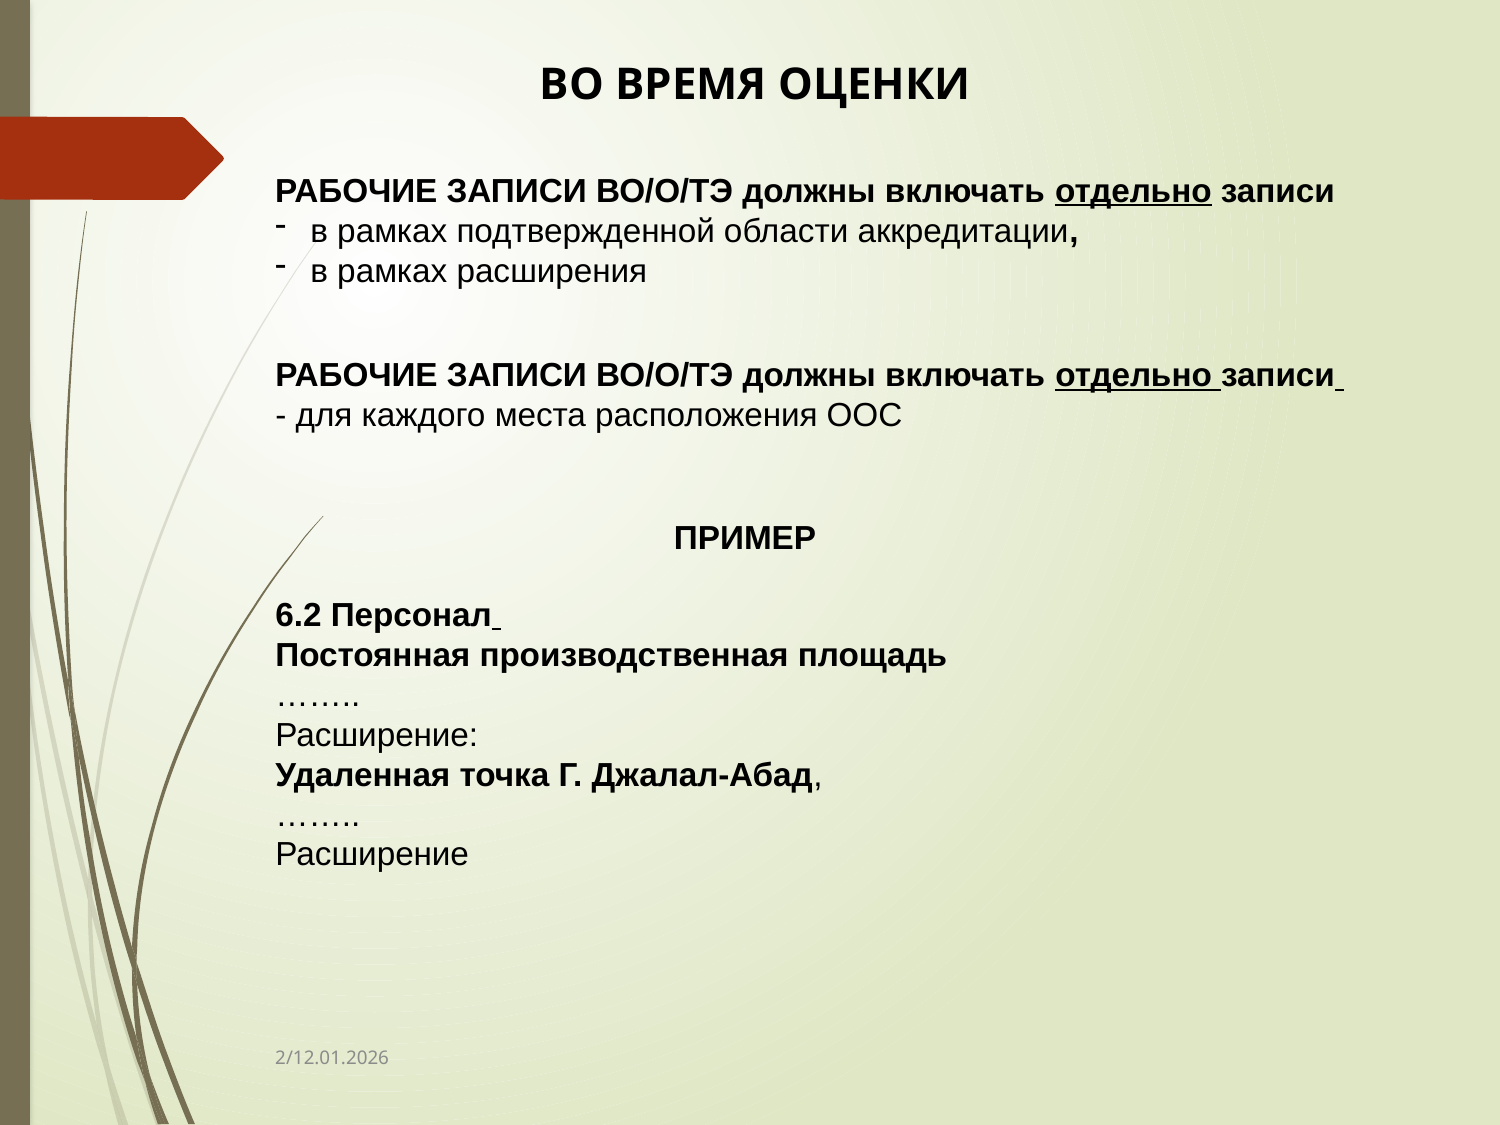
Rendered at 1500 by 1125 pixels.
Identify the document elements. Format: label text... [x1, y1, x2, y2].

text_box ВО ВРЕМЯ ОЦЕНКИ [524, 48, 1275, 117]
text_box РАБОЧИЕ ЗАПИСИ ВО/О/ТЭ должны включать отдельно записи - для каждого места расположения ООС [260, 346, 1421, 441]
text_box 6.2 Персонал Постоянная производственная площадь …….. Расширение: Удаленная точка Г. Джалал-Абад, …….. Расширение [260, 585, 1076, 880]
text_box 2/12.01.2026 [260, 1038, 1011, 1076]
text_box РАБОЧИЕ ЗАПИСИ ВО/О/ТЭ должны включать отдельно записи в рамках подтвержденной области аккредитации, в рамках расширения [260, 161, 1446, 297]
text_box ПРИМЕР [659, 509, 1410, 564]
